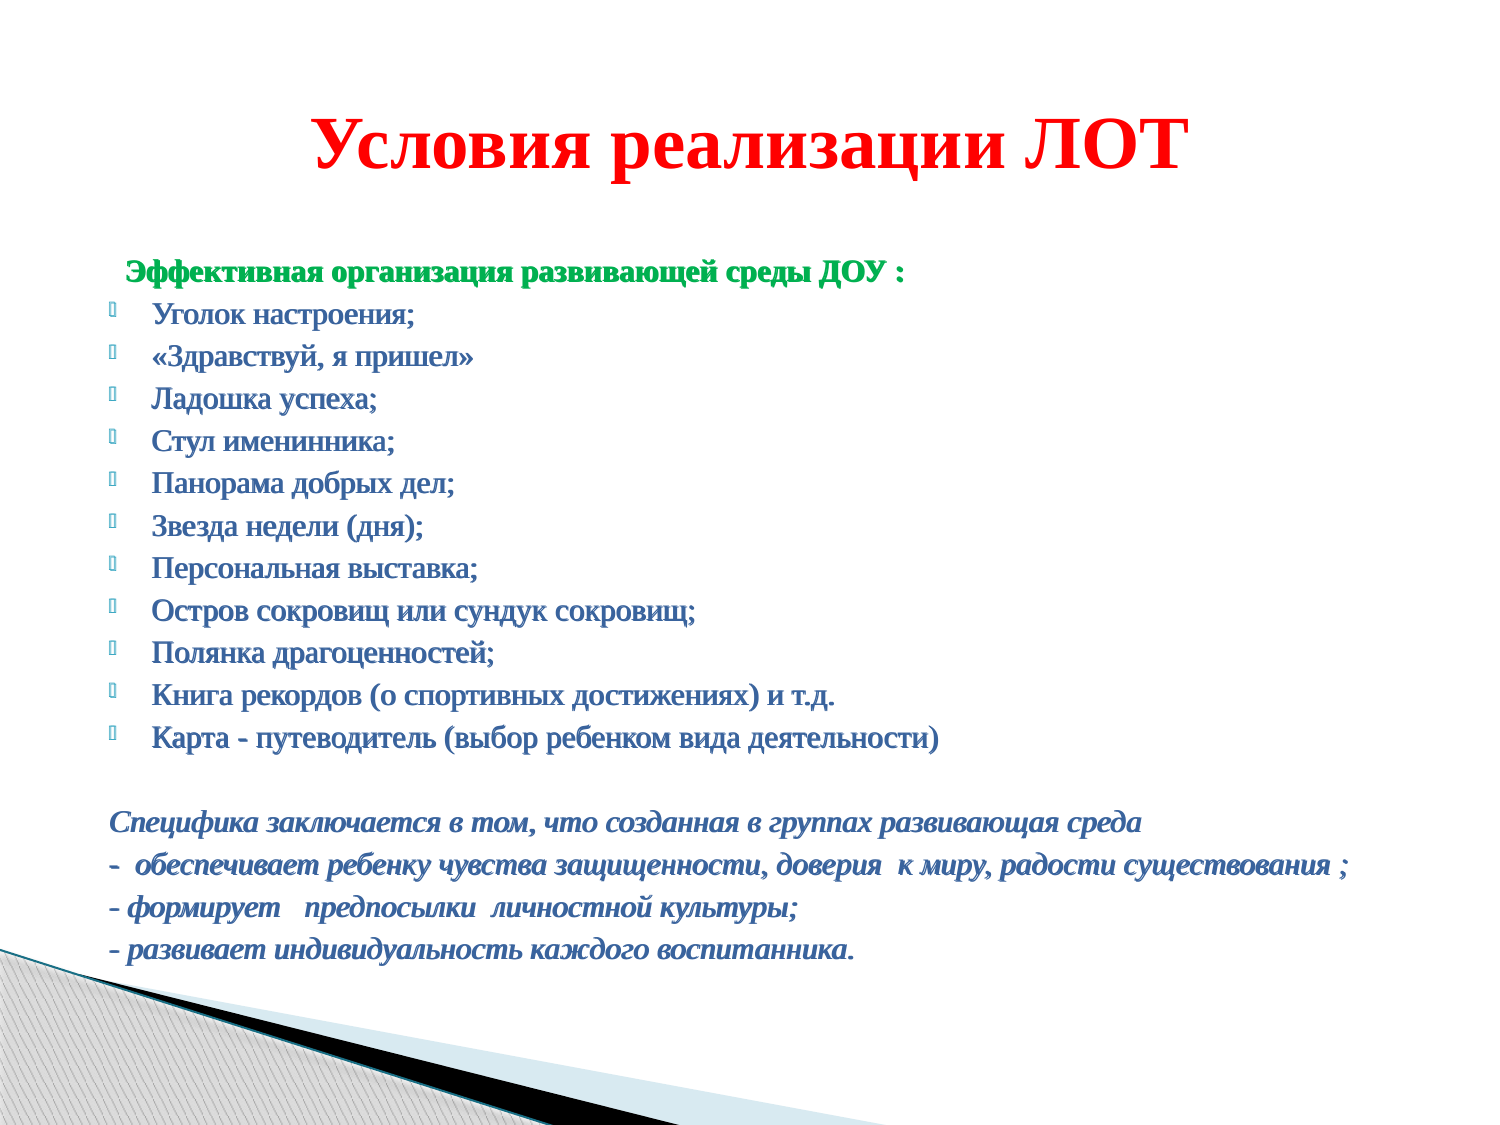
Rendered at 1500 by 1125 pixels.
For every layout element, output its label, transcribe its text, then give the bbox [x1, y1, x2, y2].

title Условия реализации ЛОТ [75, 45, 1425, 233]
text_box Эффективная организация развивающей среды ДОУ : Уголок настроения; «Здравствуй, я пришел» Ладошка успеха; Стул именинника; Панорама добрых дел; Звезда недели (дня); Персональная выставка; Остров сокровищ или сундук сокровищ; Полянка драгоценностей; Книга рекордов (о спортивных достижениях) и т.д. Карта - путеводитель (выбор ребенком вида деятельности) Специфика заключается в том, что созданная в группах развивающая среда - обеспечивает ребенку чувства защищенности, доверия к миру, радости существования ; - формирует предпосылки личностной культуры; - развивает индивидуальность каждого воспитанника. [76, 243, 1427, 986]
